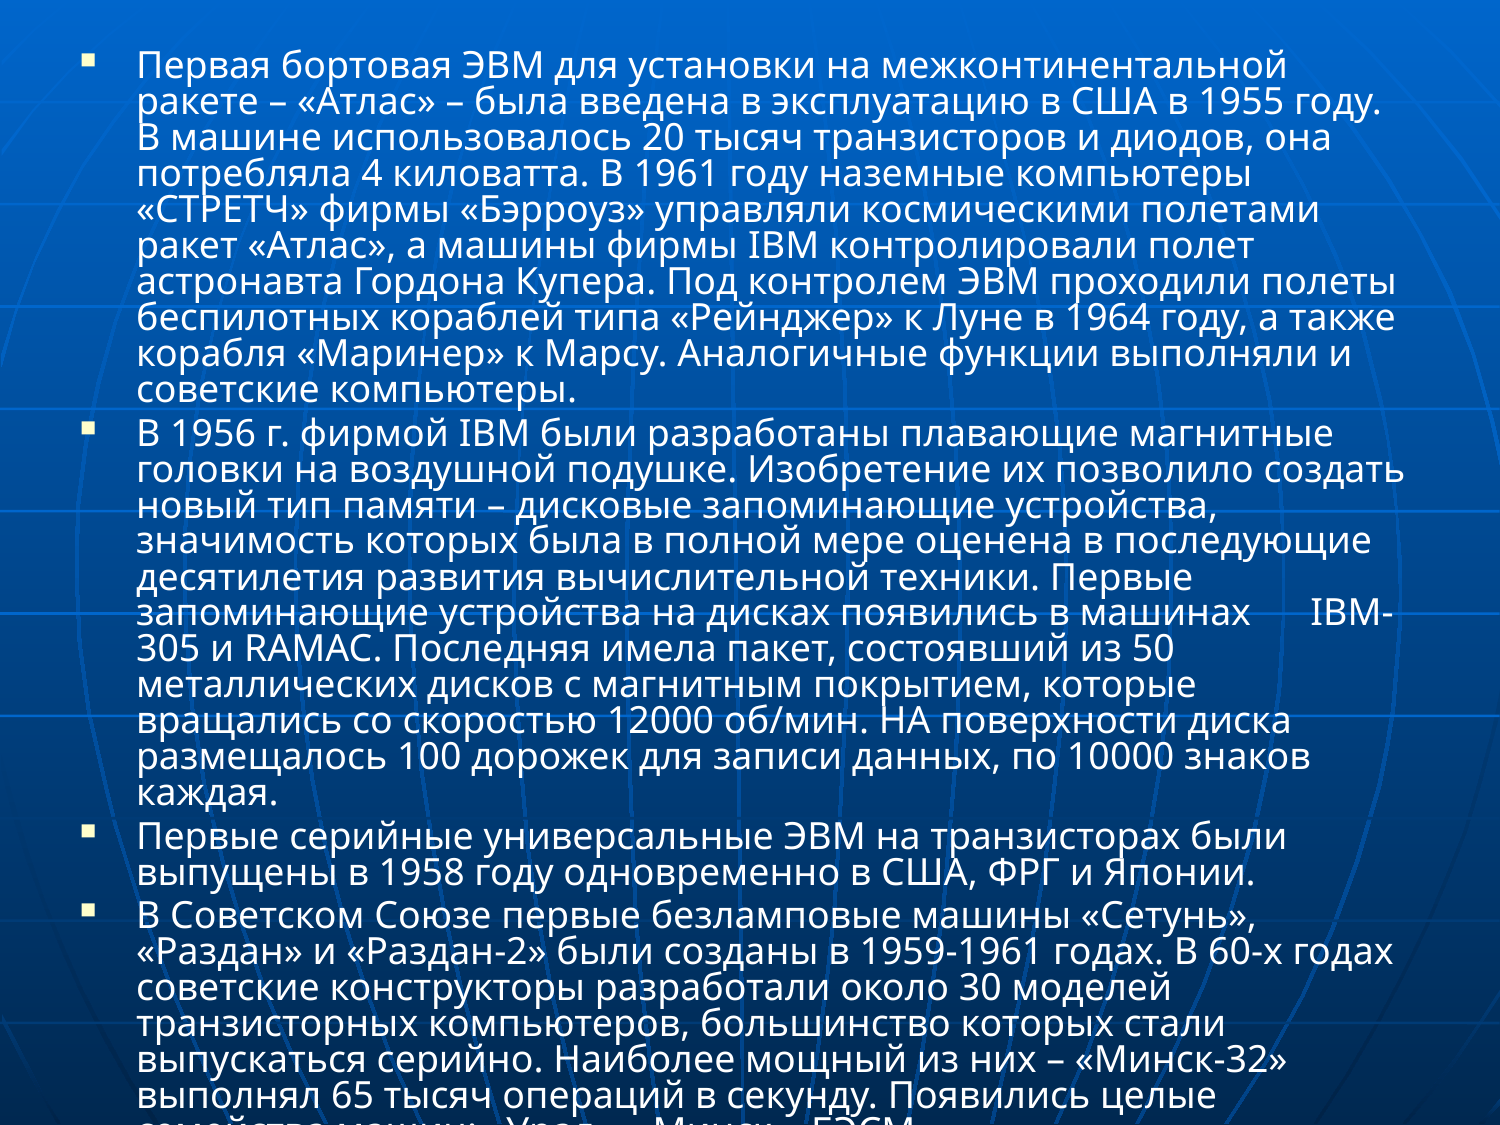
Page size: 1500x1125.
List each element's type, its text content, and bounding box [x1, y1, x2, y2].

list Первая бортовая ЭВМ для установки на межконтинентальной ракете – «Атлас» – была введена в эксплуатацию в США в 1955 году. В машине использовалось 20 тысяч транзисторов и диодов, она потребляла 4 киловатта. В 1961 году наземные компьютеры «СТРЕТЧ» фирмы «Бэрроуз» управляли космическими полетами ракет «Атлас», а машины фирмы IBM контролировали полет астронавта Гордона Купера. Под контролем ЭВМ проходили полеты беспилотных кораблей типа «Рейнджер» к Луне в 1964 году, а также корабля «Маринер» к Марсу. Аналогичные функции выполняли и советские компьютеры. В 1956 г. фирмой IBM были разработаны плавающие магнитные головки на воздушной подушке. Изобретение их позволило создать новый тип памяти – дисковые запоминающие устройства, значимость которых была в полной мере оценена в последующие десятилетия развития вычислительной техники. Первые запоминающие устройства на дисках появились в машинах IBM-305 и RAMAC. Последняя имела пакет, состоявший из 50 металлических дисков с магнитным покрытием, которые вращались со скоростью 12000 об/мин. НА поверхности диска размещалось 100 дорожек для записи данных, по 10000 знаков каждая. Первые серийные универсальные ЭВМ на транзисторах были выпущены в 1958 году одновременно в США, ФРГ и Японии. В Советском Союзе первые безламповые машины «Сетунь», «Раздан» и «Раздан‑2» были созданы в 1959‑1961 годах. В 60-х годах советские конструкторы разработали около 30 моделей транзисторных компьютеров, большинство которых стали выпускаться серийно. Наиболее мощный из них – «Минск‑32» выполнял 65 тысяч операций в секунду. Появились целые семейства машин: «Урал», «Минск», БЭСМ. [64, 42, 1426, 1006]
